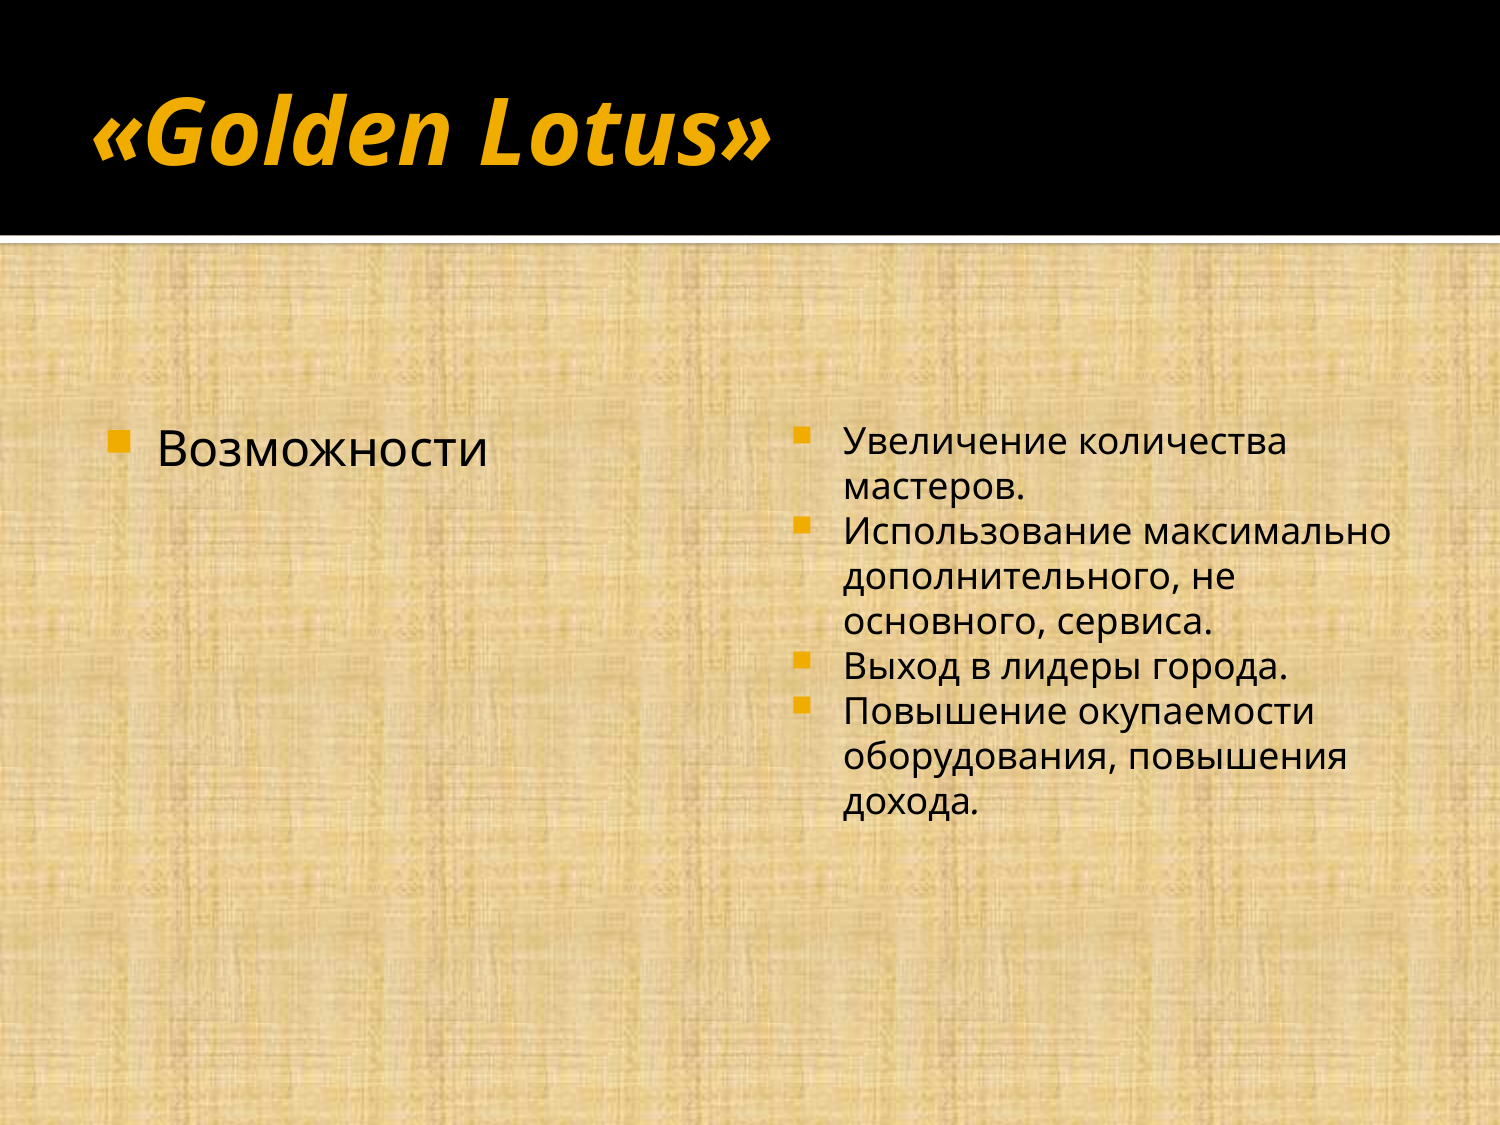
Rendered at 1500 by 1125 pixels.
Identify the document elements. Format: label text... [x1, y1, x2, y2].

list Возможности [75, 401, 738, 1050]
list Увеличение количества мастеров. Использование максимально дополнительного, не основного, сервиса. Выход в лидеры города. Повышение окупаемости оборудования, повышения дохода. [761, 401, 1425, 1050]
picture [0, 244, 1500, 1125]
title «Golden Lotus» [75, 24, 1425, 231]
